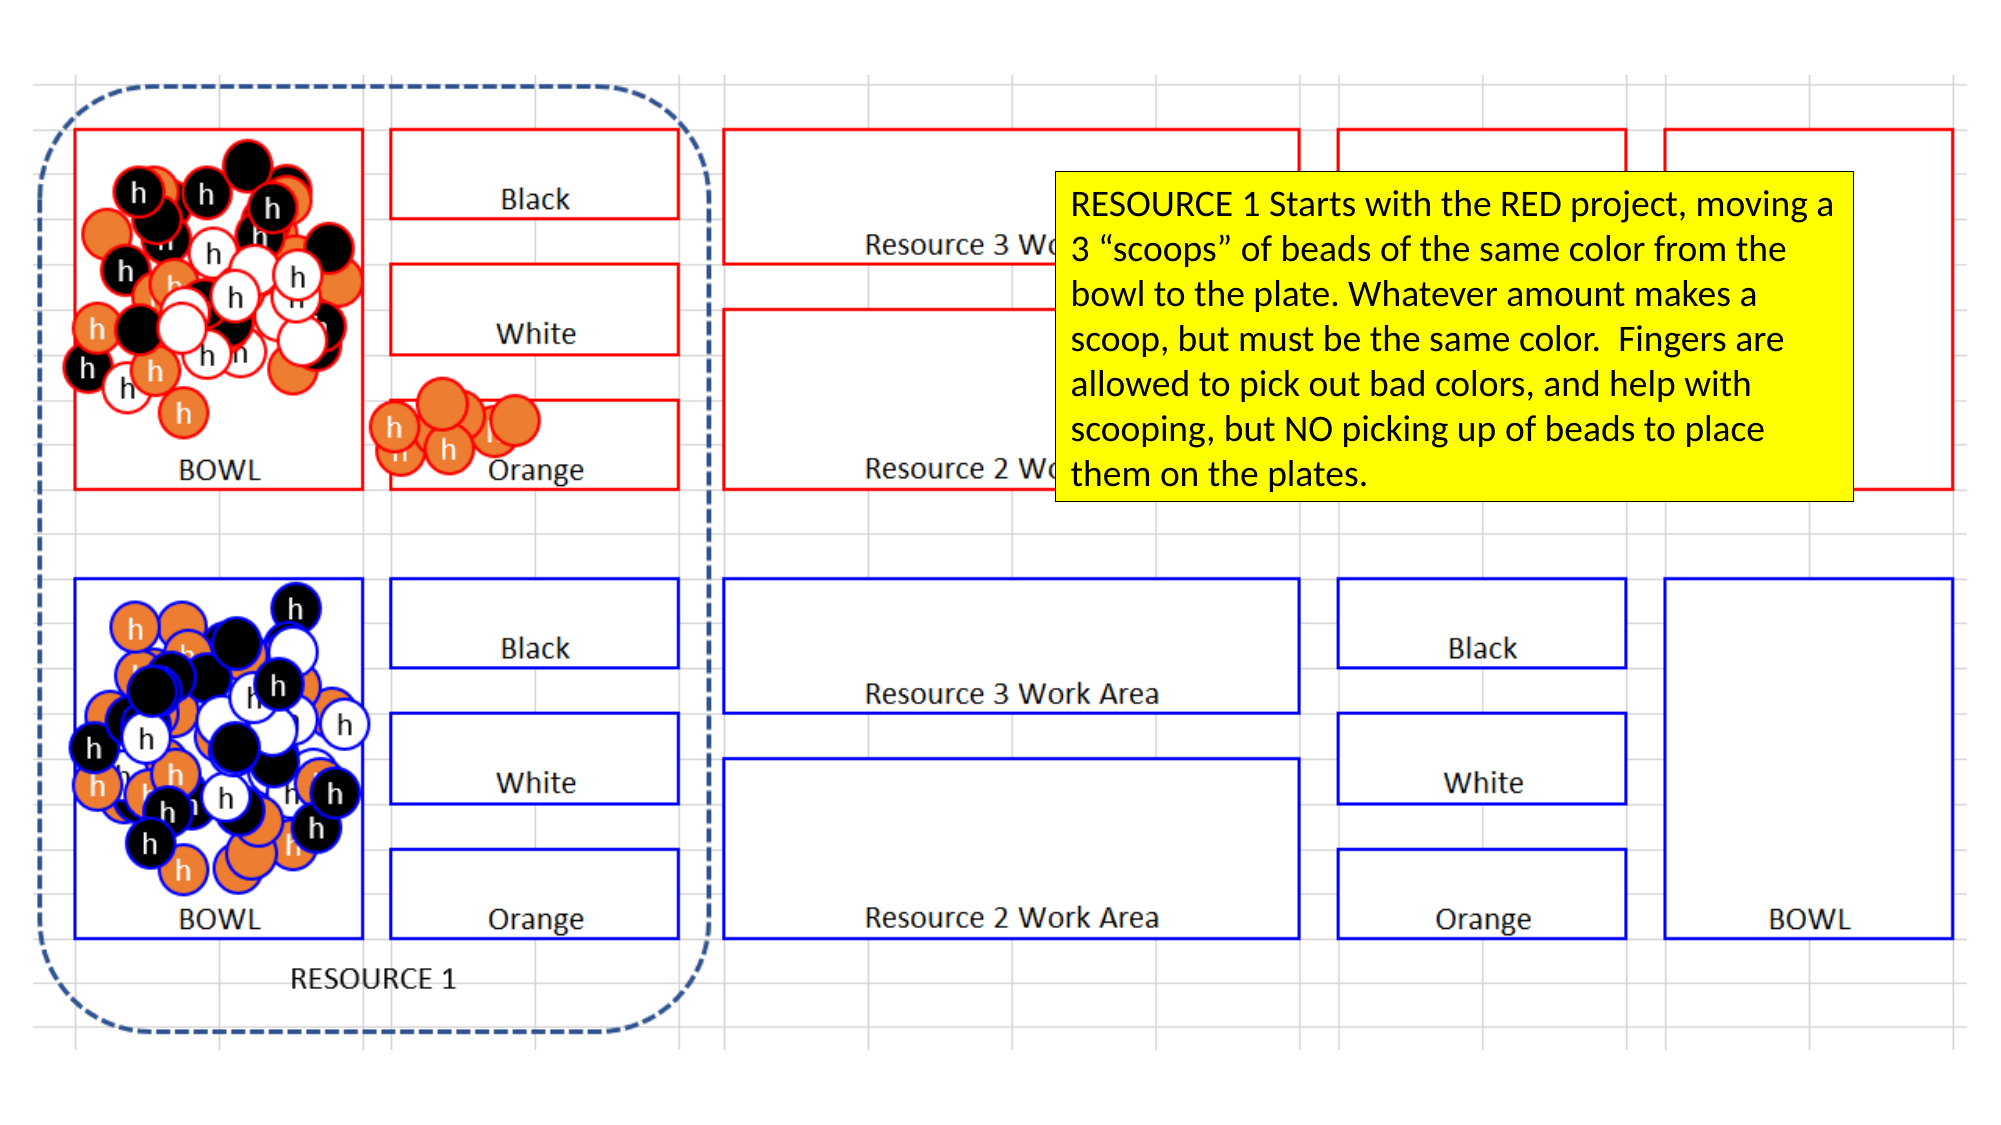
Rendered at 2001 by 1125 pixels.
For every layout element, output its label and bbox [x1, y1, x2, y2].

picture [33, 75, 1967, 1050]
